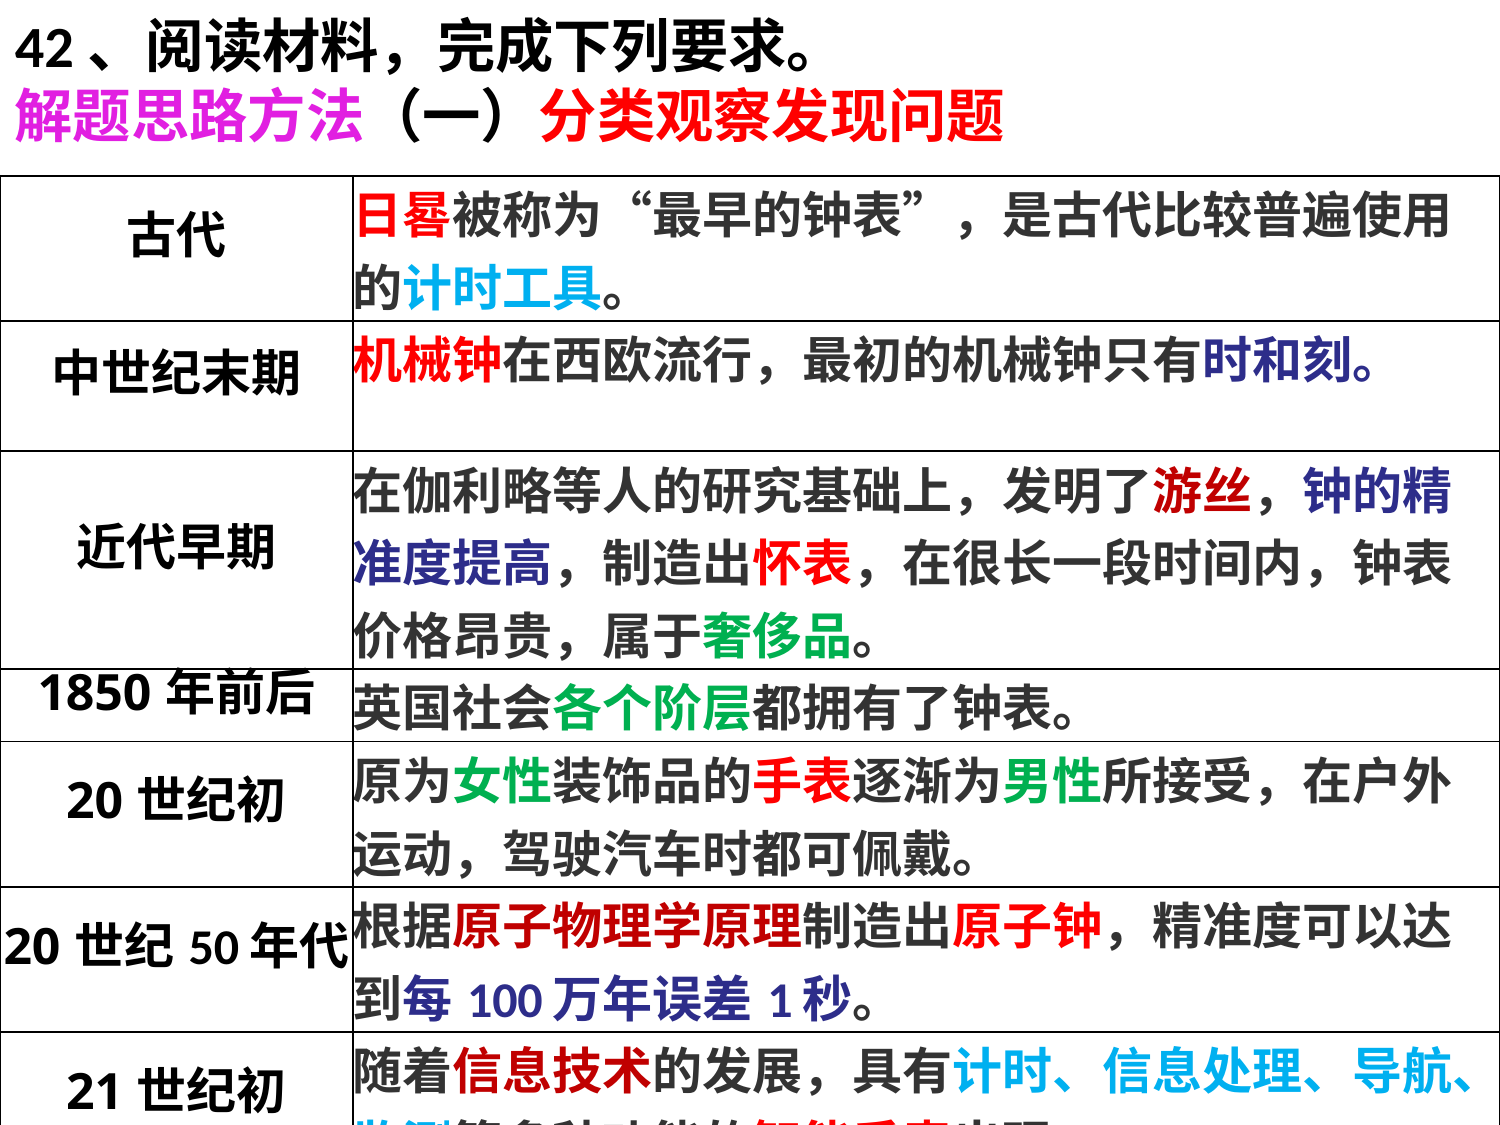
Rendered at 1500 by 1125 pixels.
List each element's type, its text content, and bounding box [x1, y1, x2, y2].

table_cell 近代早期 [1, 452, 352, 668]
text_box 42、阅读材料，完成下列要求。 解题思路方法（一）分类观察发现问题 [0, 1, 1500, 246]
table_cell 20世纪50年代 [1, 888, 352, 1031]
table_cell 21世纪初 [1, 1033, 352, 1125]
table_cell 20世纪初 [1, 742, 352, 886]
table_cell 随着信息技术的发展，具有计时、信息处理、导航、监测等多种功能的智能手表出现。 [354, 1033, 1499, 1125]
table_cell 中世纪末期 [1, 322, 352, 450]
table_cell 原为女性装饰品的手表逐渐为男性所接受，在户外运动，驾驶汽车时都可佩戴。 [354, 742, 1499, 886]
table_header 日晷被称为“最早的钟表”，是古代比较普遍使用的计时工具。 [354, 246, 1499, 320]
table_cell 1850年前后 [1, 670, 352, 741]
table_cell 根据原子物理学原理制造出原子钟，精准度可以达到每100万年误差1秒。 [354, 888, 1499, 1031]
table_header 古代 [1, 246, 352, 320]
table_cell 在伽利略等人的研究基础上，发明了游丝，钟的精准度提高，制造出怀表，在很长一段时间内，钟表价格昂贵，属于奢侈品。 [354, 452, 1499, 668]
table_cell 英国社会各个阶层都拥有了钟表。 [354, 670, 1499, 741]
table_cell 机械钟在西欧流行，最初的机械钟只有时和刻。 [354, 322, 1499, 450]
